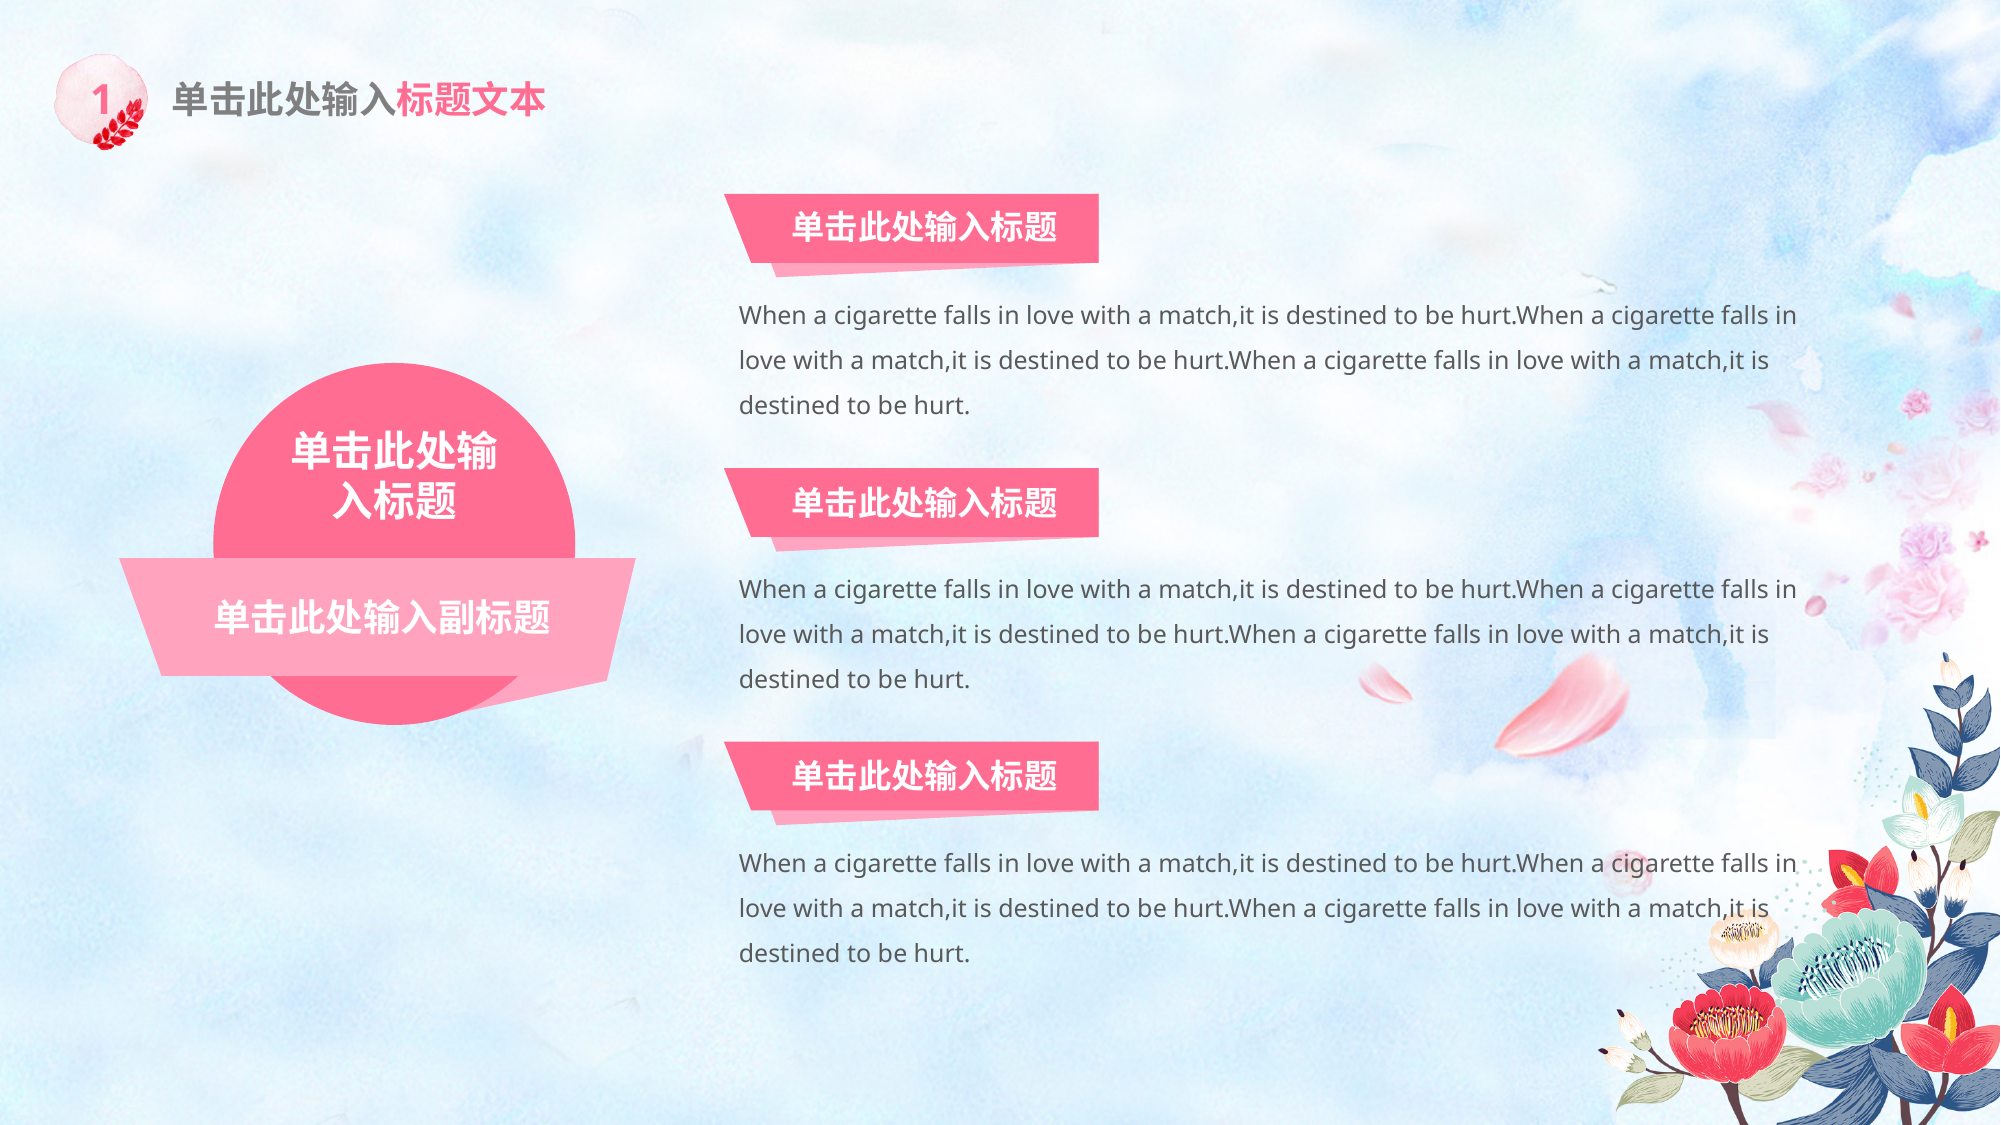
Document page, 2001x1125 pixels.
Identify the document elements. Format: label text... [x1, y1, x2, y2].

picture [0, 0, 2001, 1125]
text_box [464, 655, 613, 712]
text_box 单击此处输入标题 [776, 474, 1073, 530]
text_box When a cigarette falls in love with a match,it is destined to be hurt.When a cigarette falls in love with a match,it is destined to be hurt.When a cigarette falls in love with a match,it is destined to be hurt. [723, 277, 1831, 427]
text_box When a cigarette falls in love with a match,it is destined to be hurt.When a cigarette falls in love with a match,it is destined to be hurt.When a cigarette falls in love with a match,it is destined to be hurt. [723, 825, 1598, 975]
text_box 单击此处输入副标题 [198, 586, 566, 647]
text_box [42, 37, 157, 160]
text_box [723, 468, 1099, 537]
text_box 单击此处输入标题 [266, 417, 523, 533]
text_box [723, 741, 1099, 811]
text_box [723, 193, 1099, 263]
text_box [771, 811, 1089, 825]
text_box When a cigarette falls in love with a match,it is destined to be hurt.When a cigarette falls in love with a match,it is destined to be hurt.When a cigarette falls in love with a match,it is destined to be hurt. [723, 551, 1831, 701]
text_box 单击此处输入标题 [776, 198, 1073, 254]
text_box [770, 263, 1091, 277]
text_box 单击此处输入标题文本 [157, 68, 566, 128]
text_box [118, 558, 636, 676]
text_box [213, 362, 576, 558]
text_box 单击此处输入标题 [776, 748, 1073, 803]
text_box [270, 676, 519, 725]
text_box [770, 537, 1099, 551]
